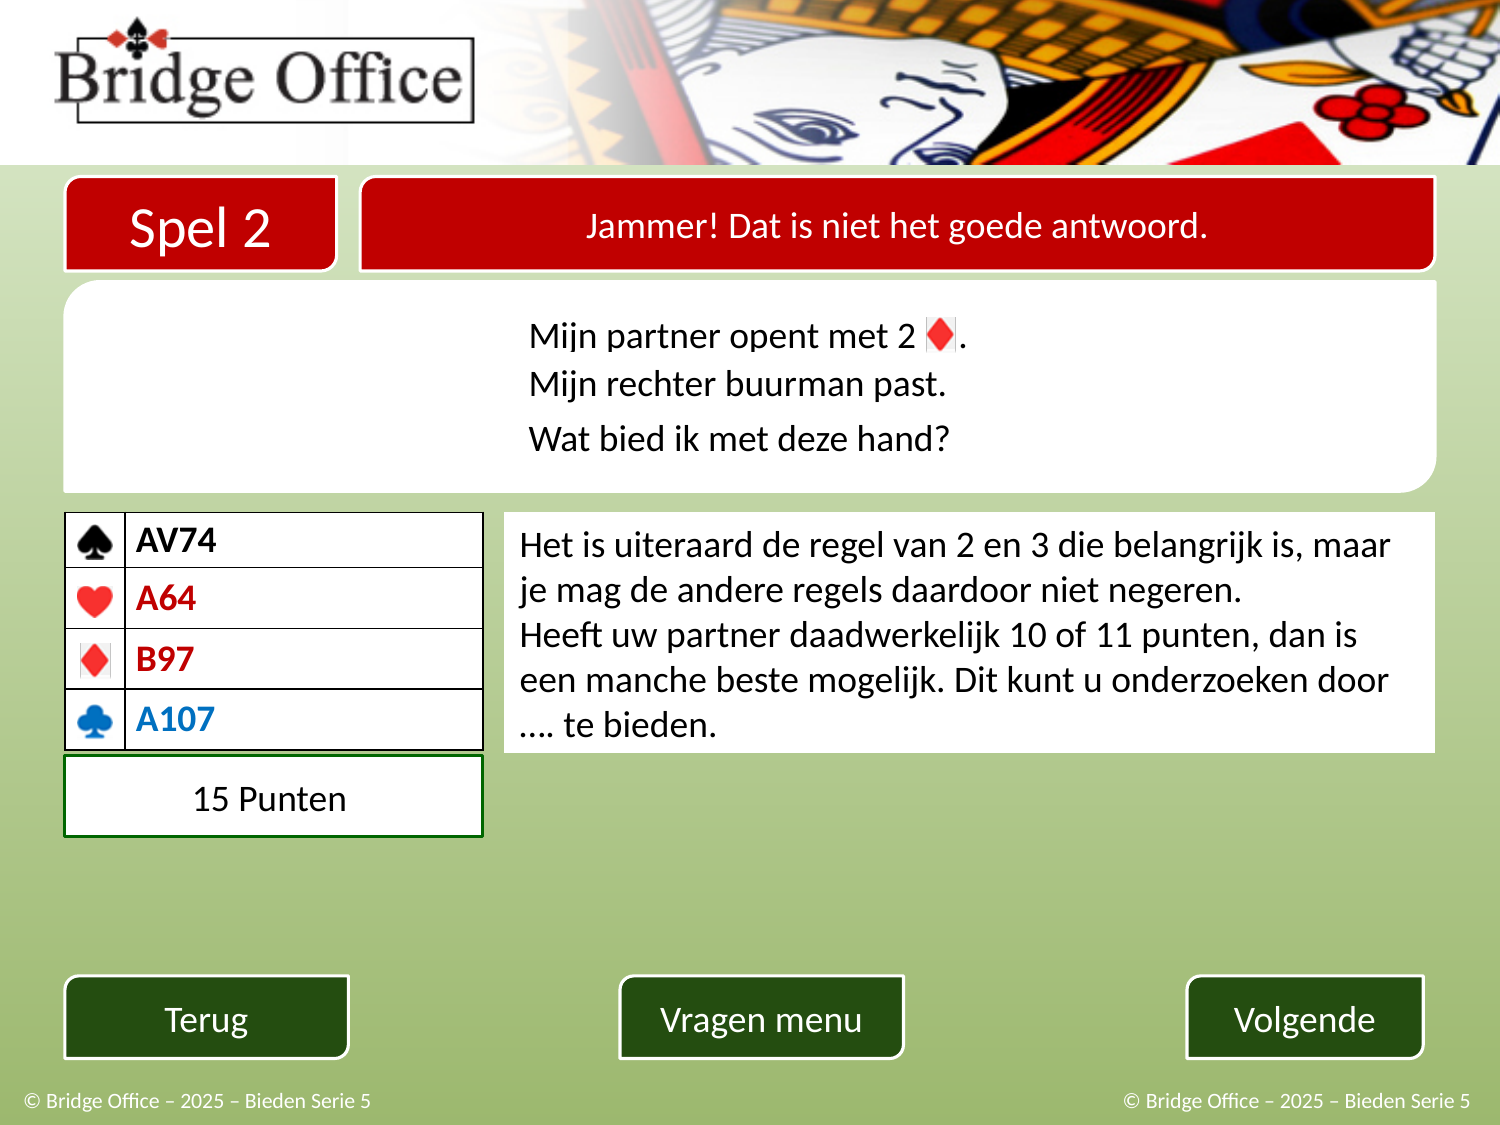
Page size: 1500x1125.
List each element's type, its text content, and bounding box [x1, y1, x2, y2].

text_box Vragen menu [618, 974, 906, 1061]
table_cell A64 [126, 568, 482, 628]
picture [0, 0, 1500, 166]
table_cell [66, 629, 124, 688]
table_cell [66, 568, 124, 628]
text_box © Bridge Office – 2025 – Bieden Serie 5 [8, 1079, 393, 1121]
table_header AV74 [126, 513, 482, 567]
text_box [63, 280, 1437, 493]
text_box Volgende [1185, 974, 1425, 1061]
picture [77, 585, 114, 618]
picture [922, 317, 959, 353]
text_box Terug [63, 974, 350, 1061]
picture [77, 524, 114, 561]
table_header [66, 513, 124, 567]
text_box Jammer! Dat is niet het goede antwoord. [358, 179, 1437, 273]
text_box Wat bied ik met deze hand? [513, 406, 987, 467]
table_cell A107 [126, 690, 482, 749]
text_box © Bridge Office – 2025 – Bieden Serie 5 [1107, 1079, 1500, 1121]
text_box Het is uiteraard de regel van 2 en 3 die belangrijk is, maar je mag de andere regels daardoor niet negeren. Heeft uw partner daadwerkelijk 10 of 11 punten, dan is een manche beste mogelijk. Dit kunt u onderzoeken door …. te bieden. [504, 512, 1435, 753]
text_box Mijn rechter buurman past. [513, 352, 987, 406]
text_box Mijn partner opent met 2 . [513, 303, 1022, 364]
table_cell [66, 690, 124, 749]
picture [77, 643, 114, 679]
picture [77, 703, 114, 740]
text_box 15 Punten [63, 754, 484, 838]
table_cell B97 [126, 629, 482, 688]
text_box Spel 2 [63, 179, 339, 273]
